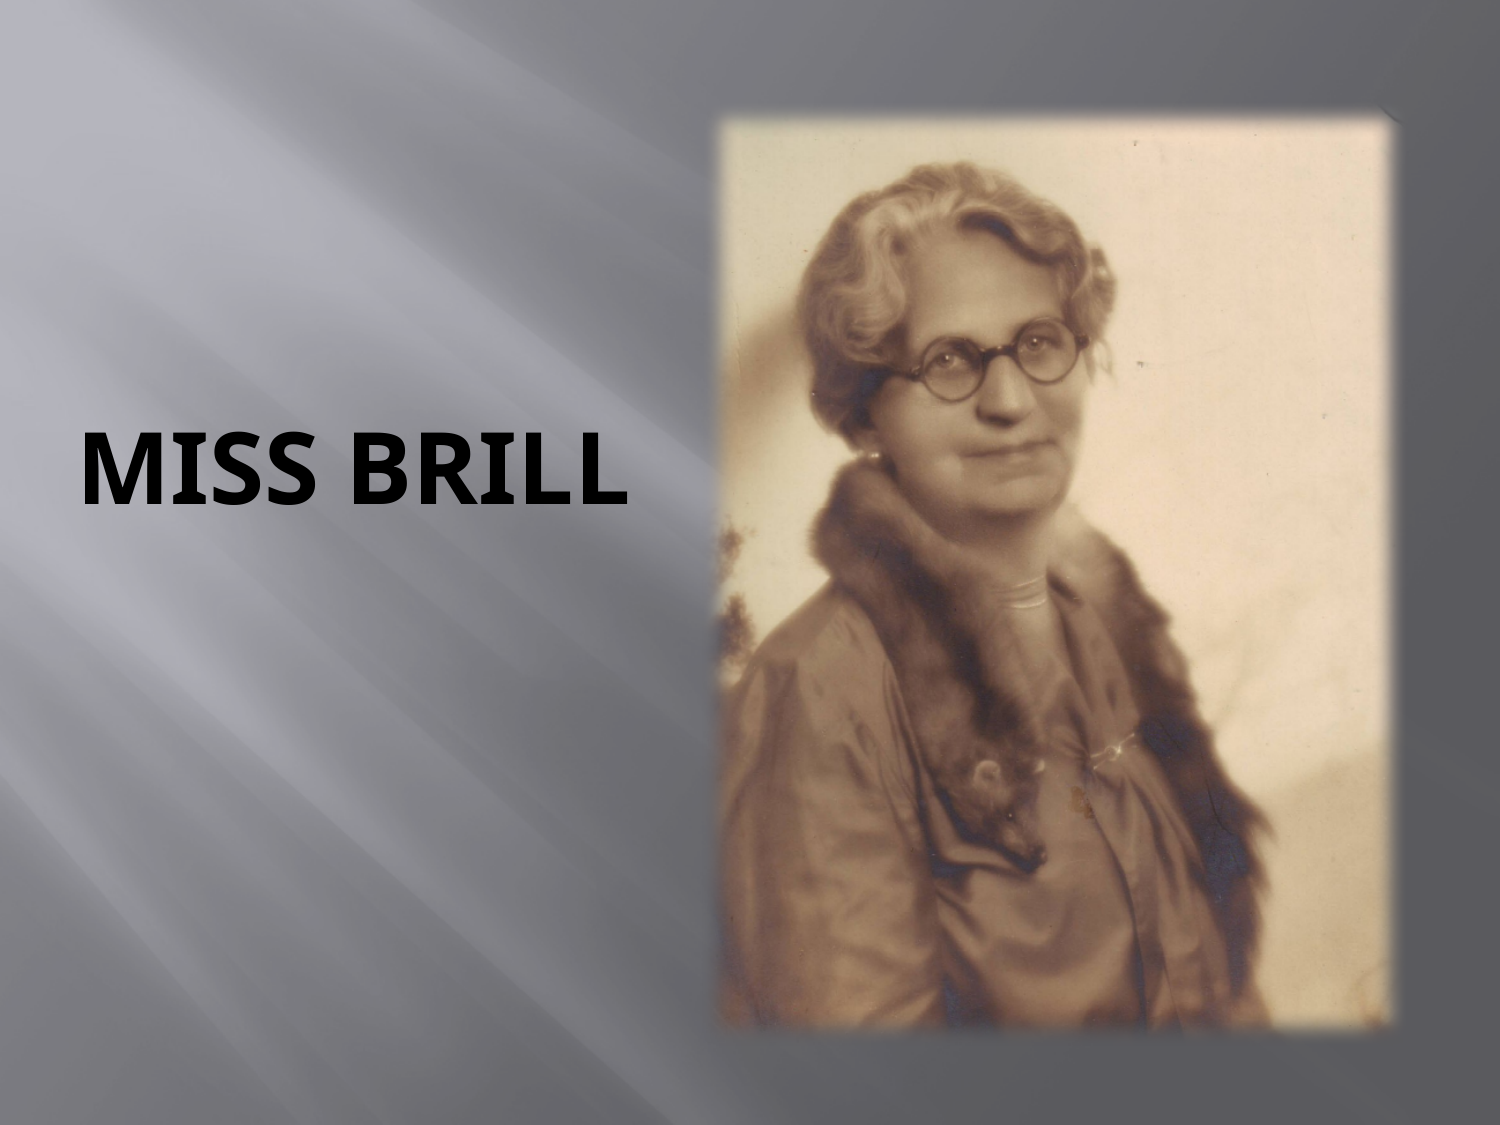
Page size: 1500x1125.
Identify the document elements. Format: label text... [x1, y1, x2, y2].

picture [702, 101, 1409, 1046]
title Miss Brill [69, 224, 702, 525]
